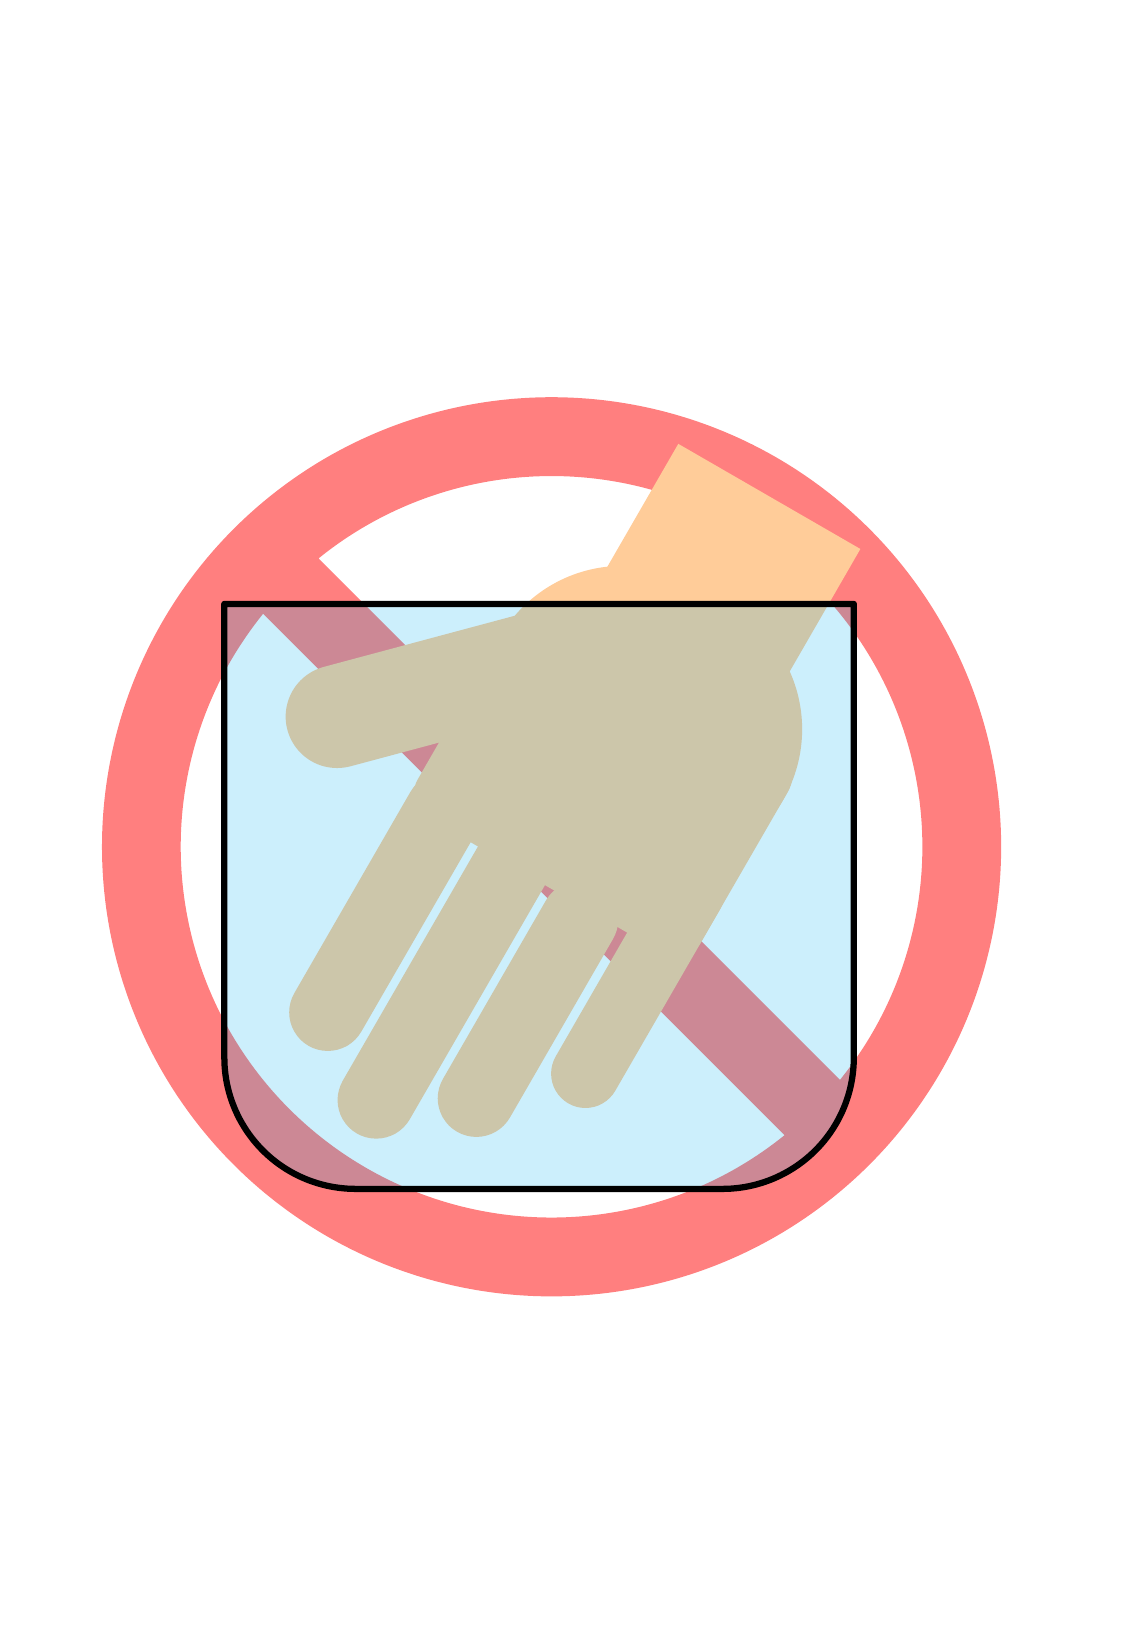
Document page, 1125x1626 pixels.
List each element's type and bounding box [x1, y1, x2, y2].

text_box [101, 396, 1002, 1297]
